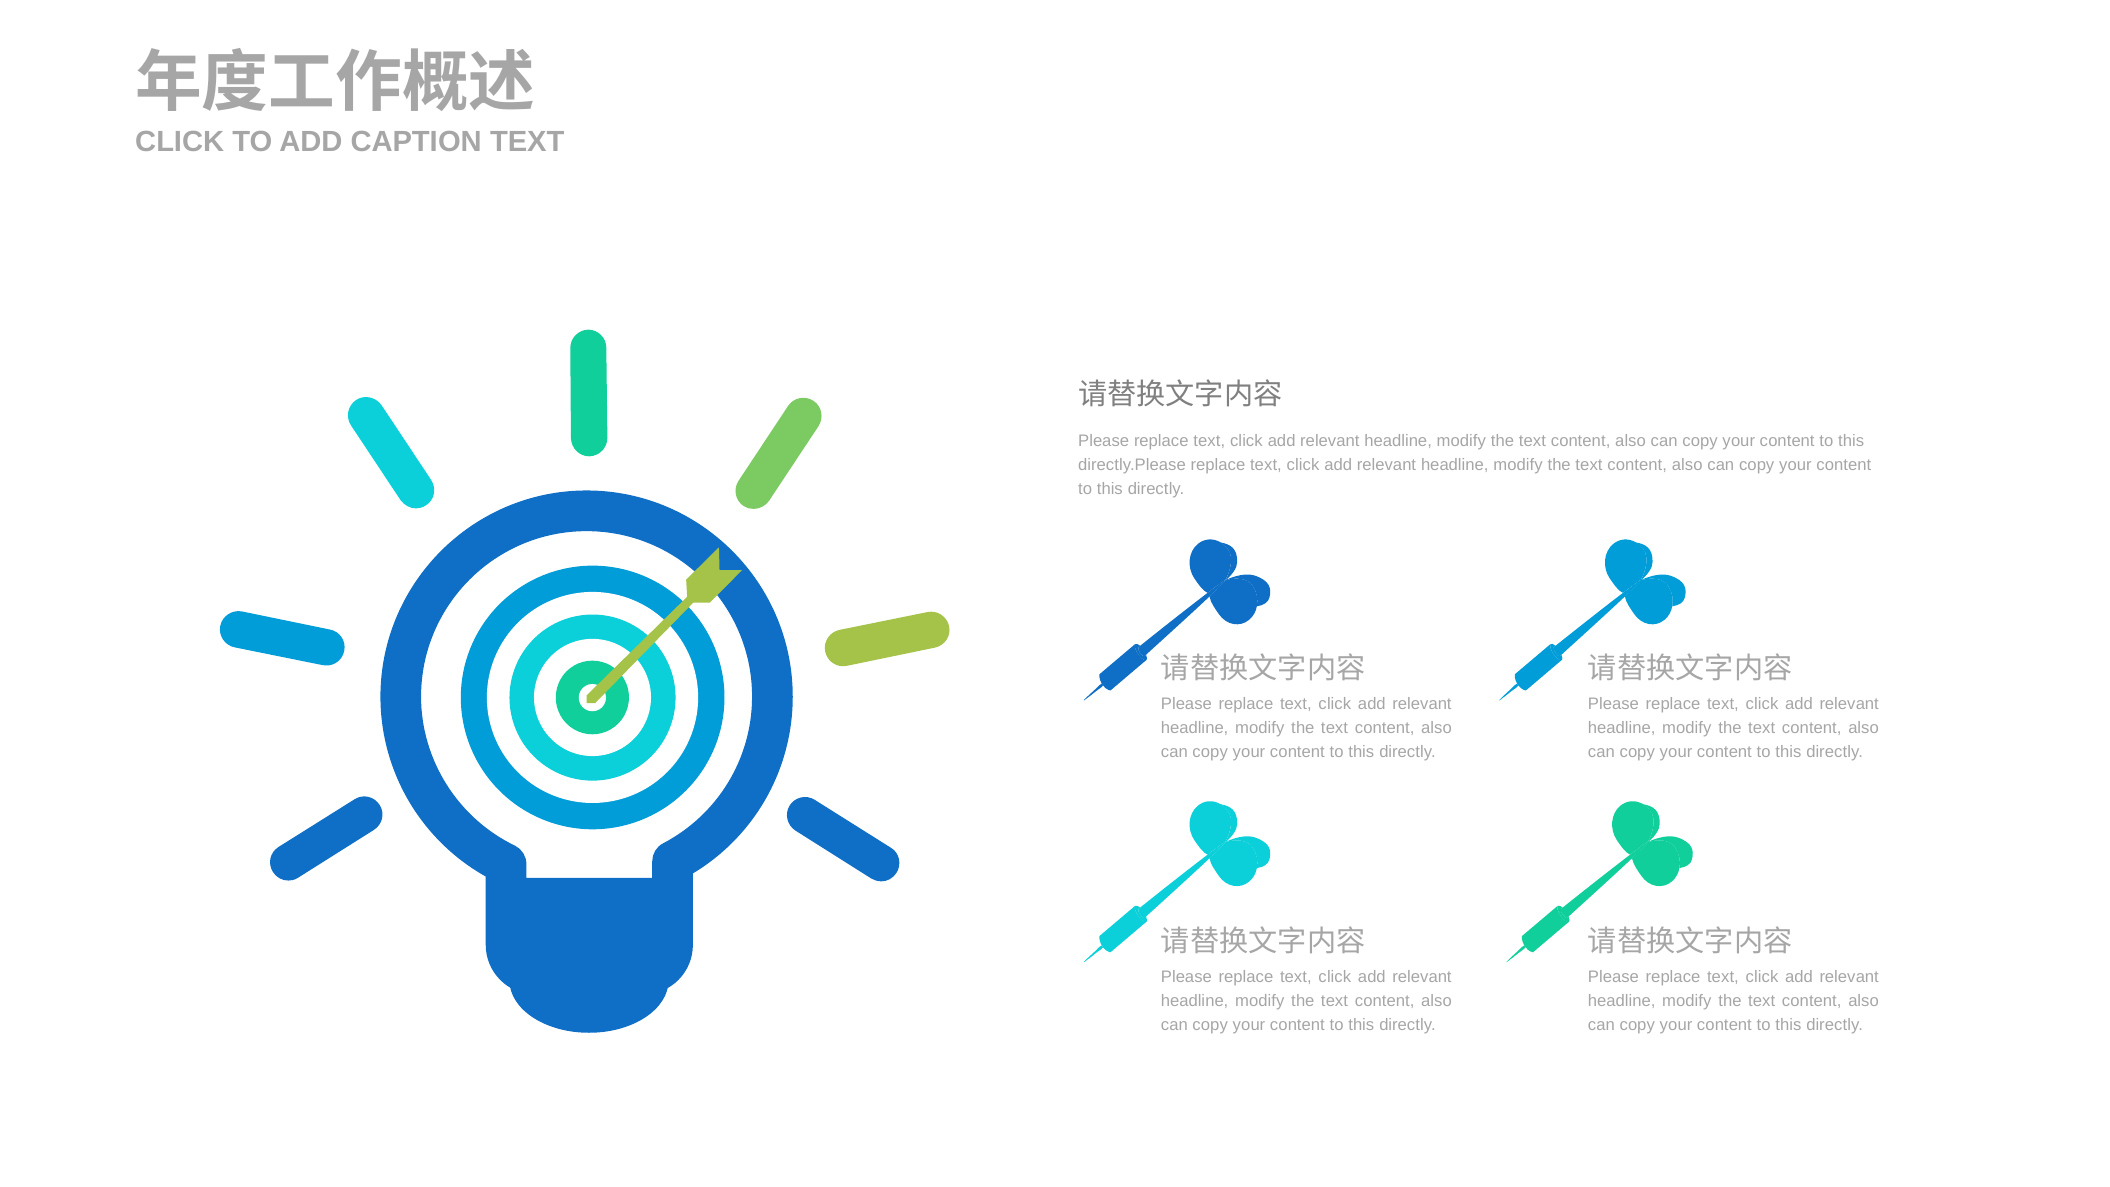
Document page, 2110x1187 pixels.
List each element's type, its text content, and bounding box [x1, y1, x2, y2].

text_box 年度工作概述 [135, 38, 596, 119]
text_box Please replace text, click add relevant headline, modify the text content, also can copy your content to this directly. [1587, 961, 1880, 1034]
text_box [380, 490, 793, 1033]
text_box [219, 611, 345, 666]
text_box 请替换文字内容 [1688, 642, 1822, 685]
text_box Please replace text, click add relevant headline, modify the text content, also can copy your content to this directly. [1160, 688, 1453, 761]
text_box 请替换文字内容 [1695, 915, 1822, 958]
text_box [1083, 538, 1272, 701]
text_box CLICK TO ADD CAPTION TEXT [135, 122, 596, 158]
text_box [347, 397, 435, 490]
text_box [570, 329, 608, 457]
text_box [1499, 538, 1688, 701]
text_box 请替换文字内容 Please replace text, click add relevant headline, modify the text content, also can copy your content to this directly.Please replace text, click add relevant headline, modify the text content, also can copy your content to this directly. [1078, 367, 1880, 498]
text_box Please replace text, click add relevant headline, modify the text content, also can copy your content to this directly. [1160, 961, 1453, 1034]
text_box Please replace text, click add relevant headline, modify the text content, also can copy your content to this directly. [1587, 688, 1880, 761]
text_box 请替换文字内容 [1272, 915, 1395, 958]
text_box 请替换文字内容 [1272, 642, 1395, 685]
text_box [793, 797, 900, 882]
text_box [824, 611, 950, 667]
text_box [1506, 799, 1695, 963]
text_box [270, 796, 380, 881]
text_box [735, 397, 822, 490]
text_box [1083, 799, 1272, 963]
